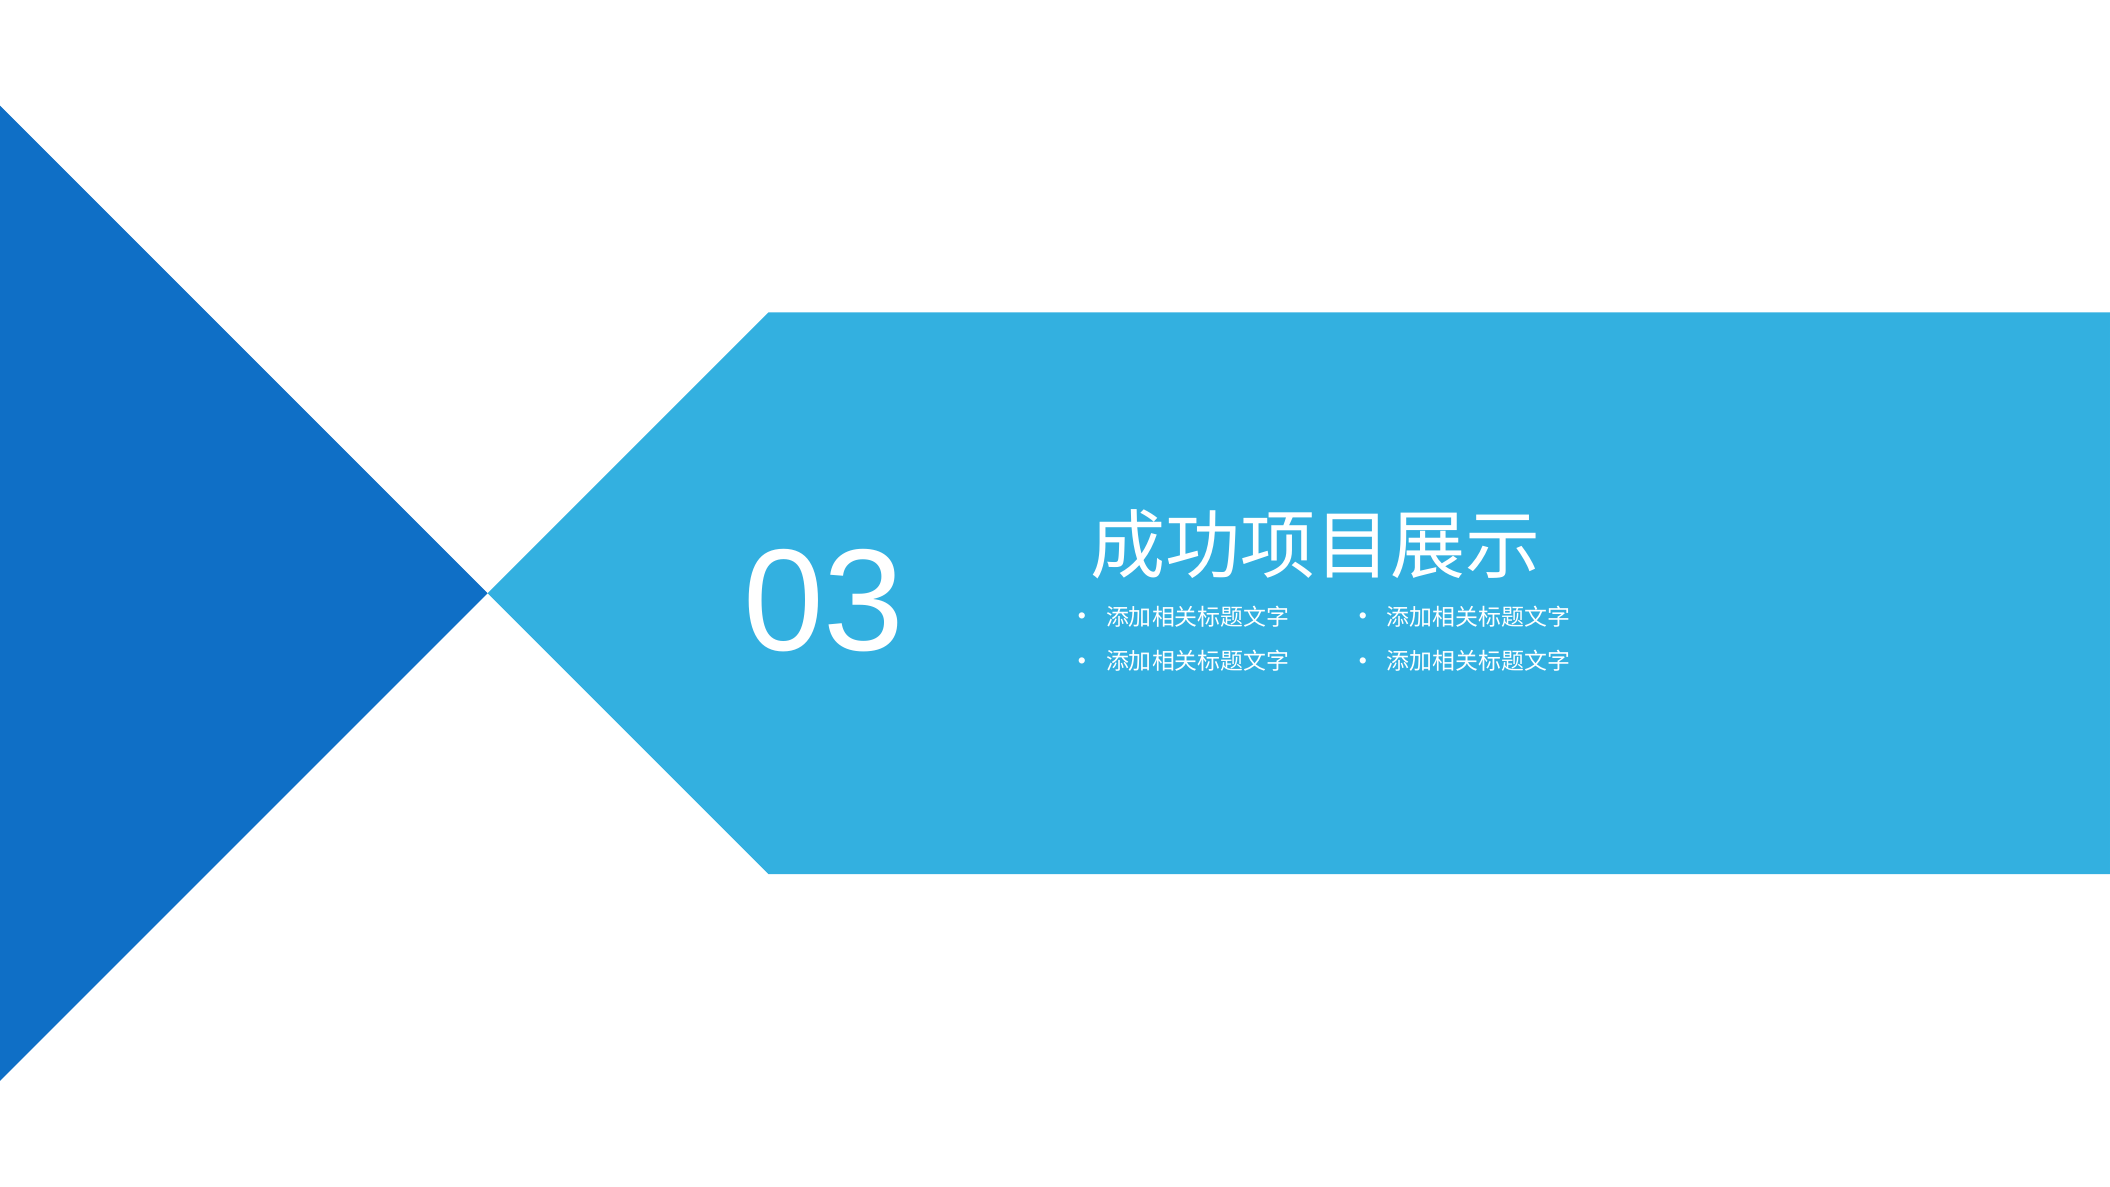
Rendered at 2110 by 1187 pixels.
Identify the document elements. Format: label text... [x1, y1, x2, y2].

text_box [0, 104, 490, 1083]
text_box 03 [707, 497, 941, 687]
text_box 添加相关标题文字 [1063, 594, 1306, 638]
text_box 添加相关标题文字 [1344, 594, 1586, 638]
text_box [488, 311, 2110, 876]
text_box 添加相关标题文字 [1063, 639, 1306, 682]
text_box 添加相关标题文字 [1344, 639, 1586, 682]
text_box 成功项目展示 [1054, 497, 1577, 588]
